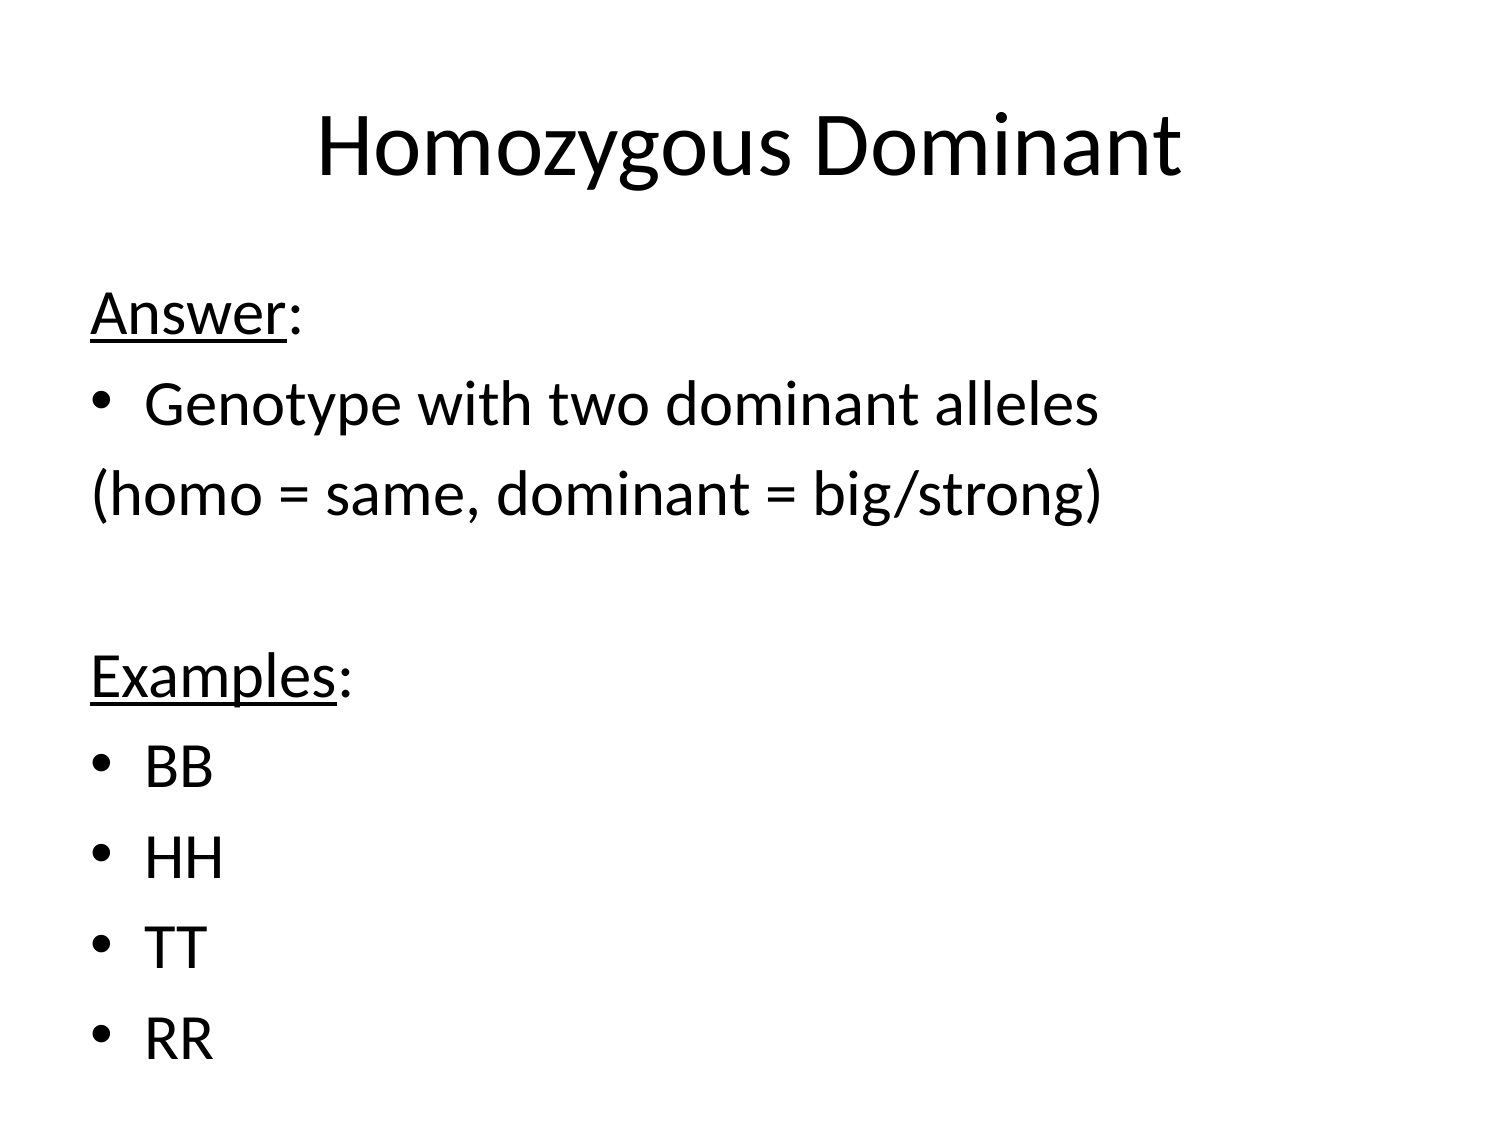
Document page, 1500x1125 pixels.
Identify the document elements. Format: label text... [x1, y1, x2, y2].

list Answer: Genotype with two dominant alleles (homo = same, dominant = big/strong) Examples: BB HH TT RR [75, 262, 1425, 1087]
title Homozygous Dominant [75, 45, 1425, 233]
